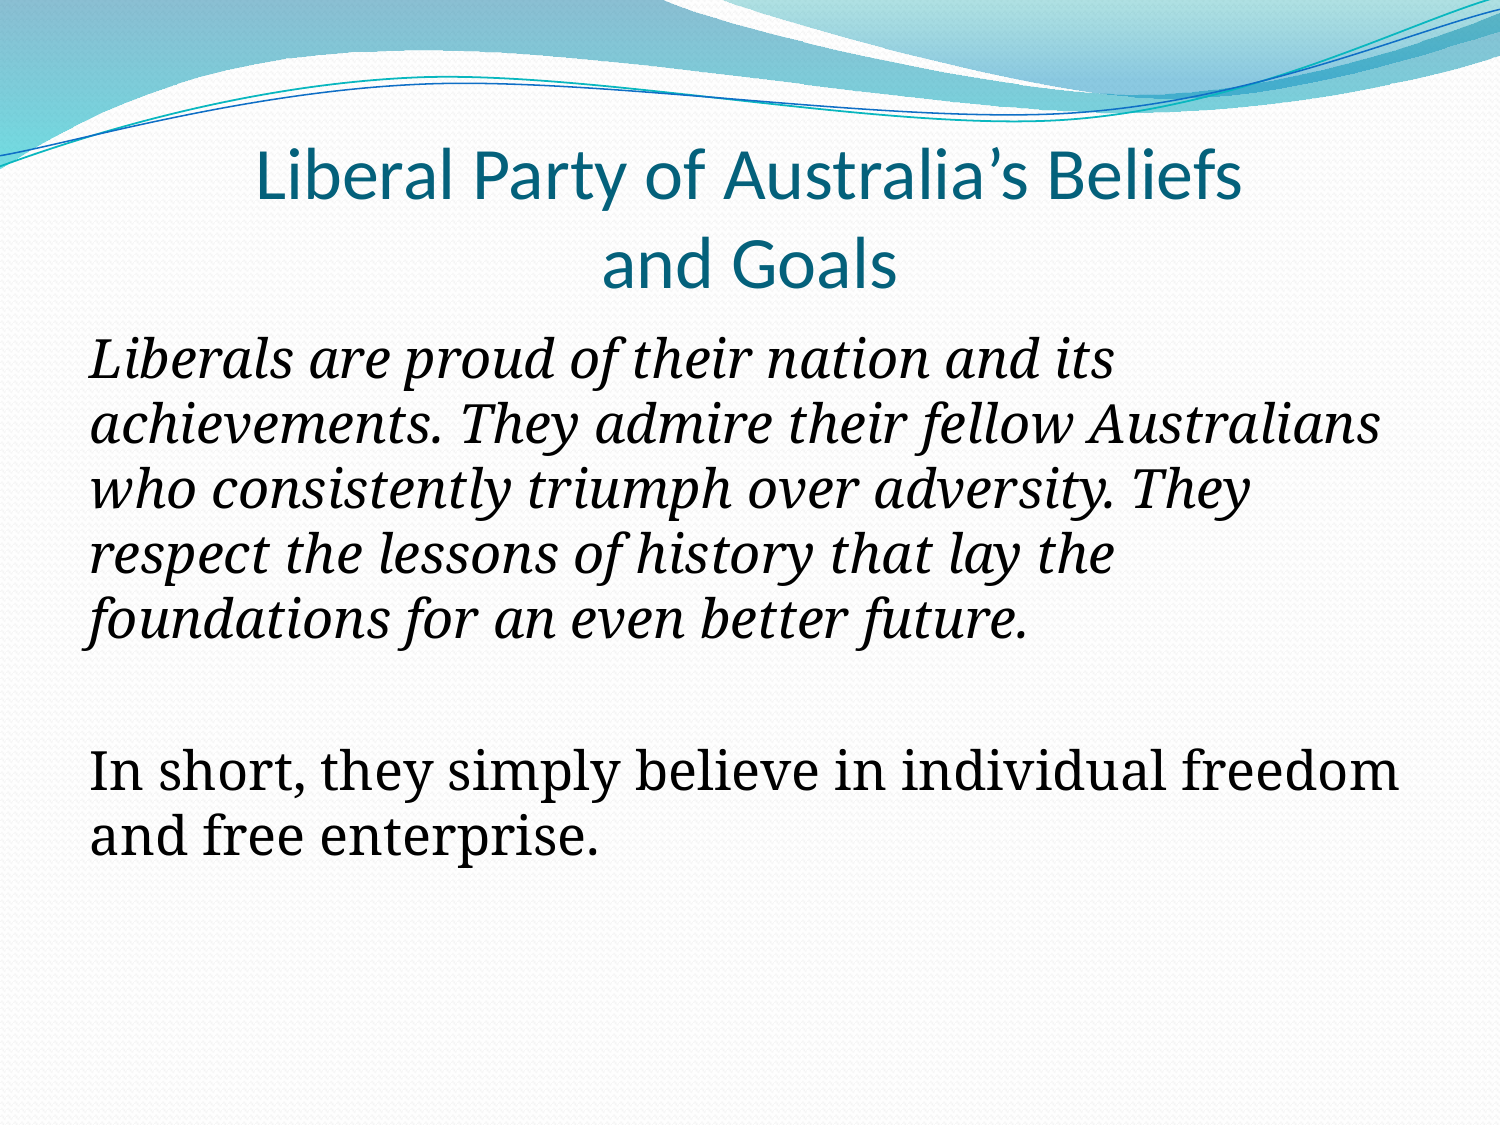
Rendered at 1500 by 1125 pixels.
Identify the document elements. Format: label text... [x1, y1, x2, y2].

list Liberals are proud of their nation and its achievements. They admire their fellow Australians who consistently triumph over adversity. They respect the lessons of history that lay the foundations for an even better future. In short, they simply believe in individual freedom and free enterprise. [75, 317, 1425, 1038]
title Liberal Party of Australia’s Beliefs and Goals [75, 115, 1425, 303]
